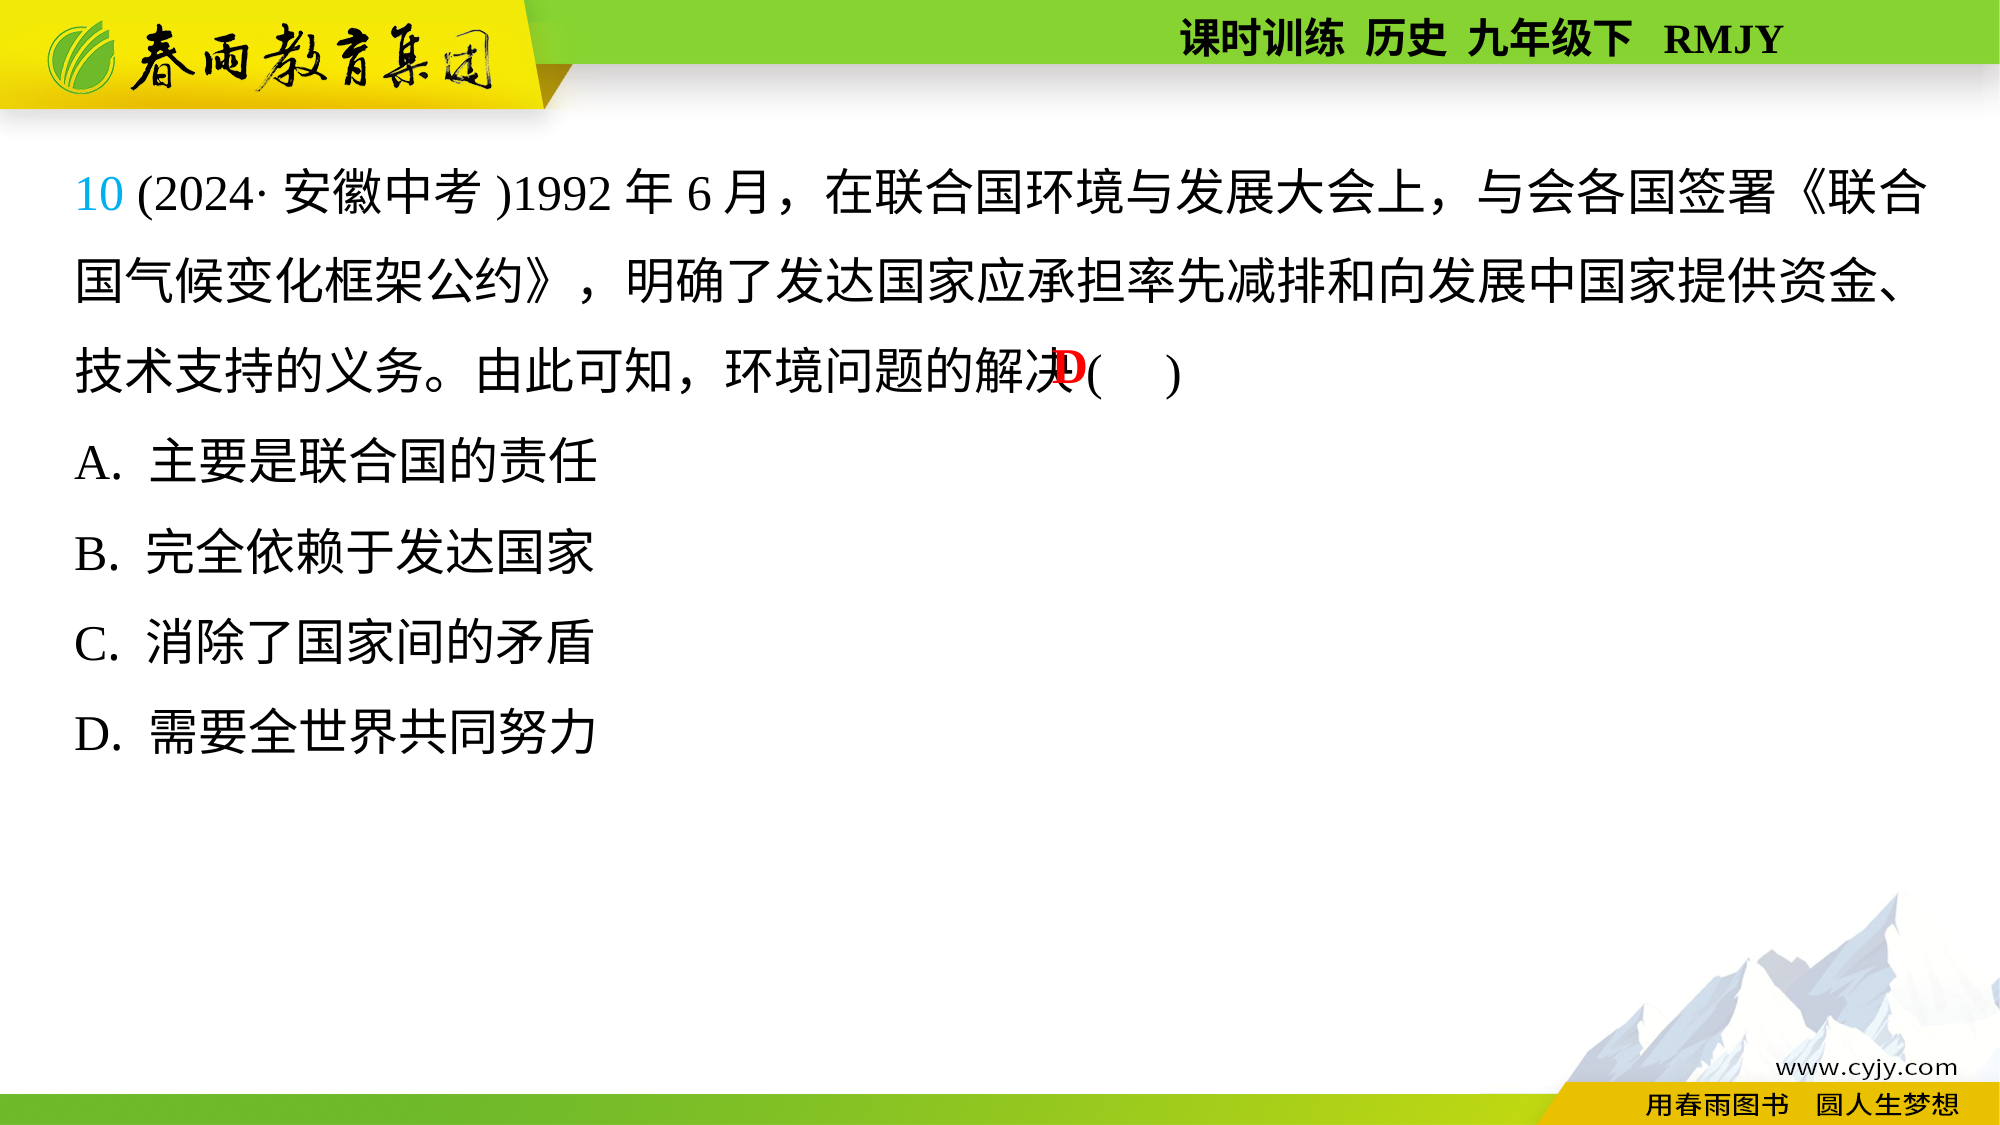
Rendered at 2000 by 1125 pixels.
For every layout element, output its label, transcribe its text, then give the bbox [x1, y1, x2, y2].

text_box D [1037, 326, 1103, 401]
list 10 (2024·安徽中考)1992年6月，在联合国环境与发展大会上，与会各国签署《联合国气候变化框架公约》，明确了发达国家应承担率先减排和向发展中国家提供资金、技术支持的义务。由此可知，环境问题的解决( ) A. 主要是联合国的责任 B. 完全依赖于发达国家 C. 消除了国家间的矛盾 D. 需要全世界共同努力 [59, 122, 1944, 854]
picture [0, 0, 2000, 1125]
